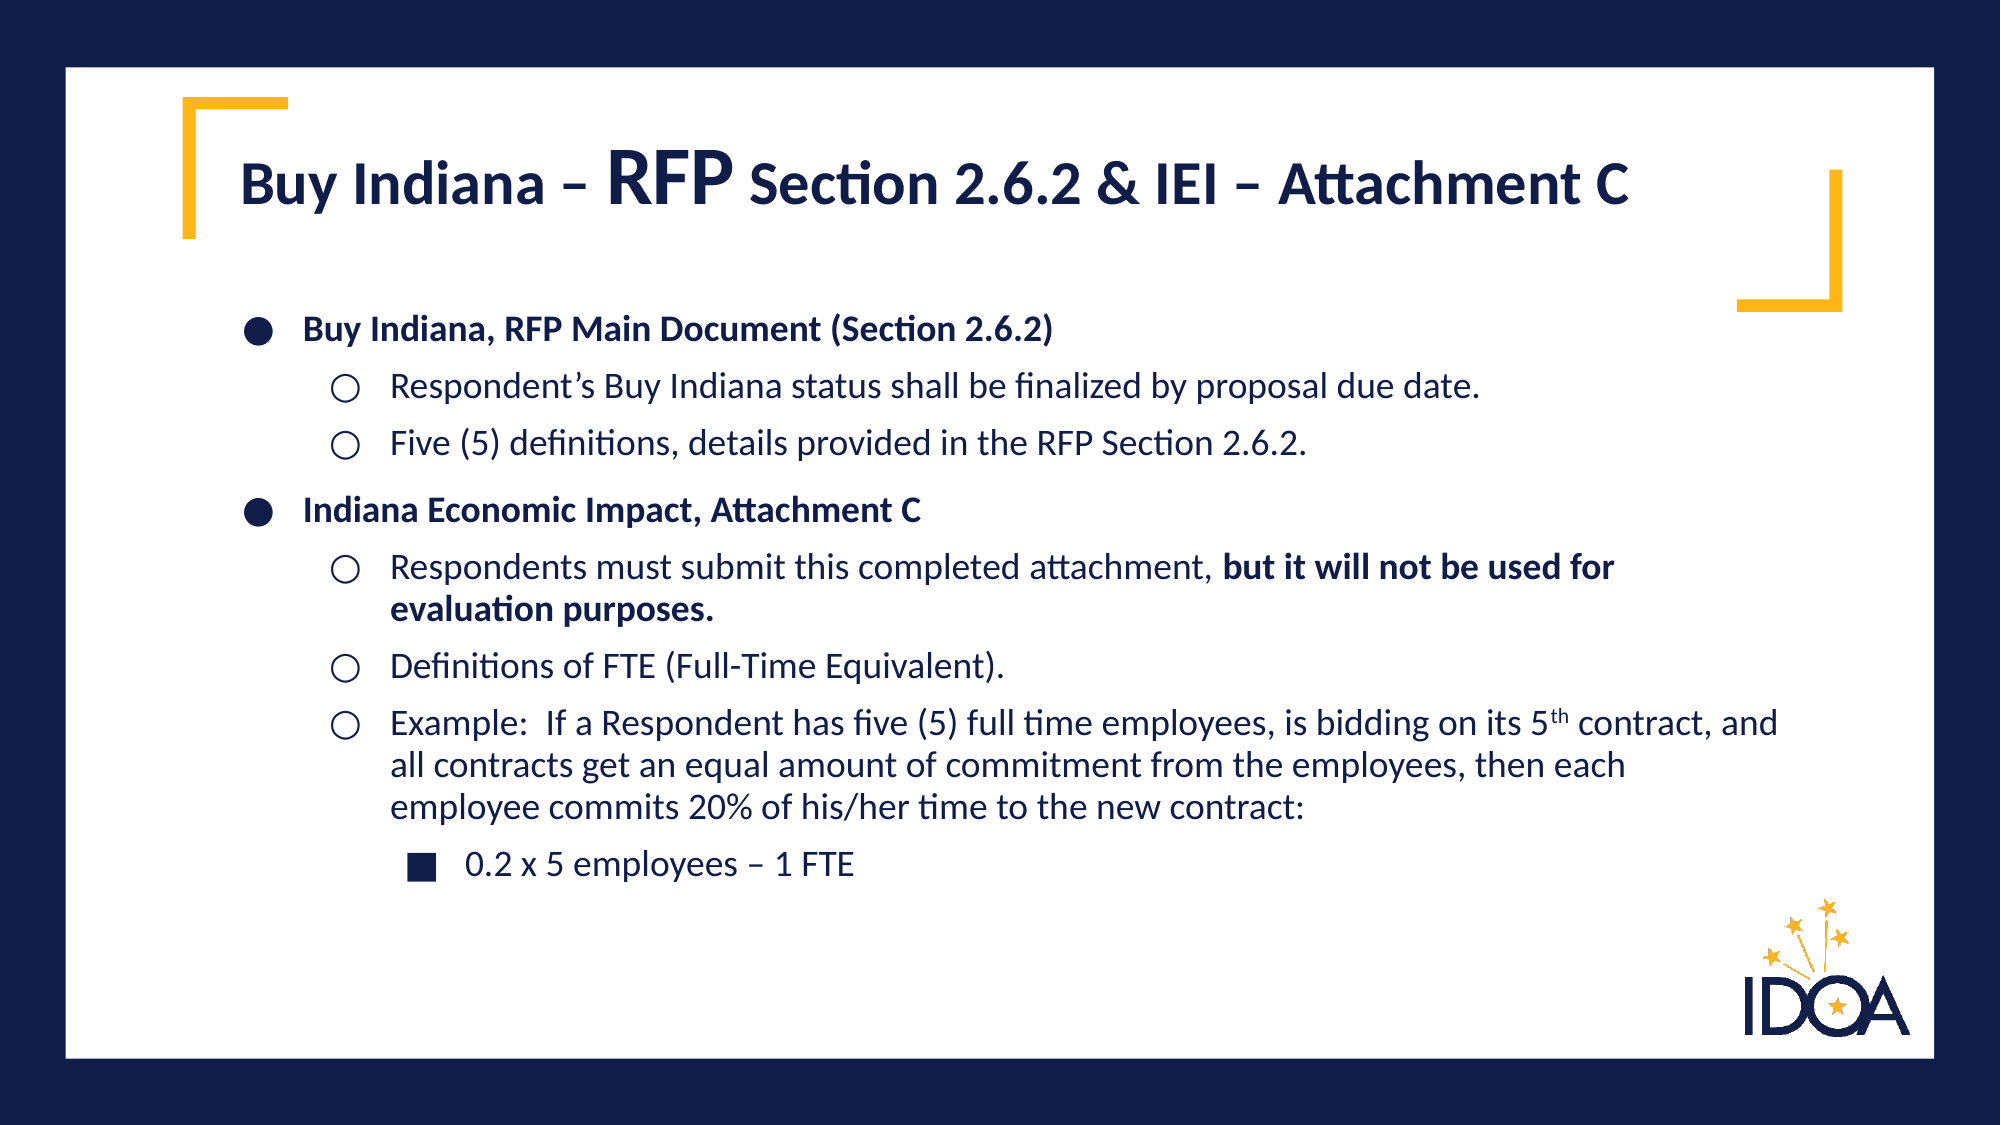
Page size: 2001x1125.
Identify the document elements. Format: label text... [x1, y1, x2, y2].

list Buy Indiana, RFP Main Document (Section 2.6.2) Respondent’s Buy Indiana status shall be finalized by proposal due date. Five (5) definitions, details provided in the RFP Section 2.6.2. Indiana Economic Impact, Attachment C Respondents must submit this completed attachment, but it will not be used for evaluation purposes. Definitions of FTE (Full-Time Equivalent). Example: If a Respondent has five (5) full time employees, is bidding on its 5th contract, and all contracts get an equal amount of commitment from the employees, then each employee commits 20% of his/her time to the new contract: 0.2 x 5 employees – 1 FTE [225, 299, 1800, 776]
title Buy Indiana – RFP Section 2.6.2 & IEI – Attachment C [225, 125, 1800, 262]
picture [1702, 857, 1959, 1114]
